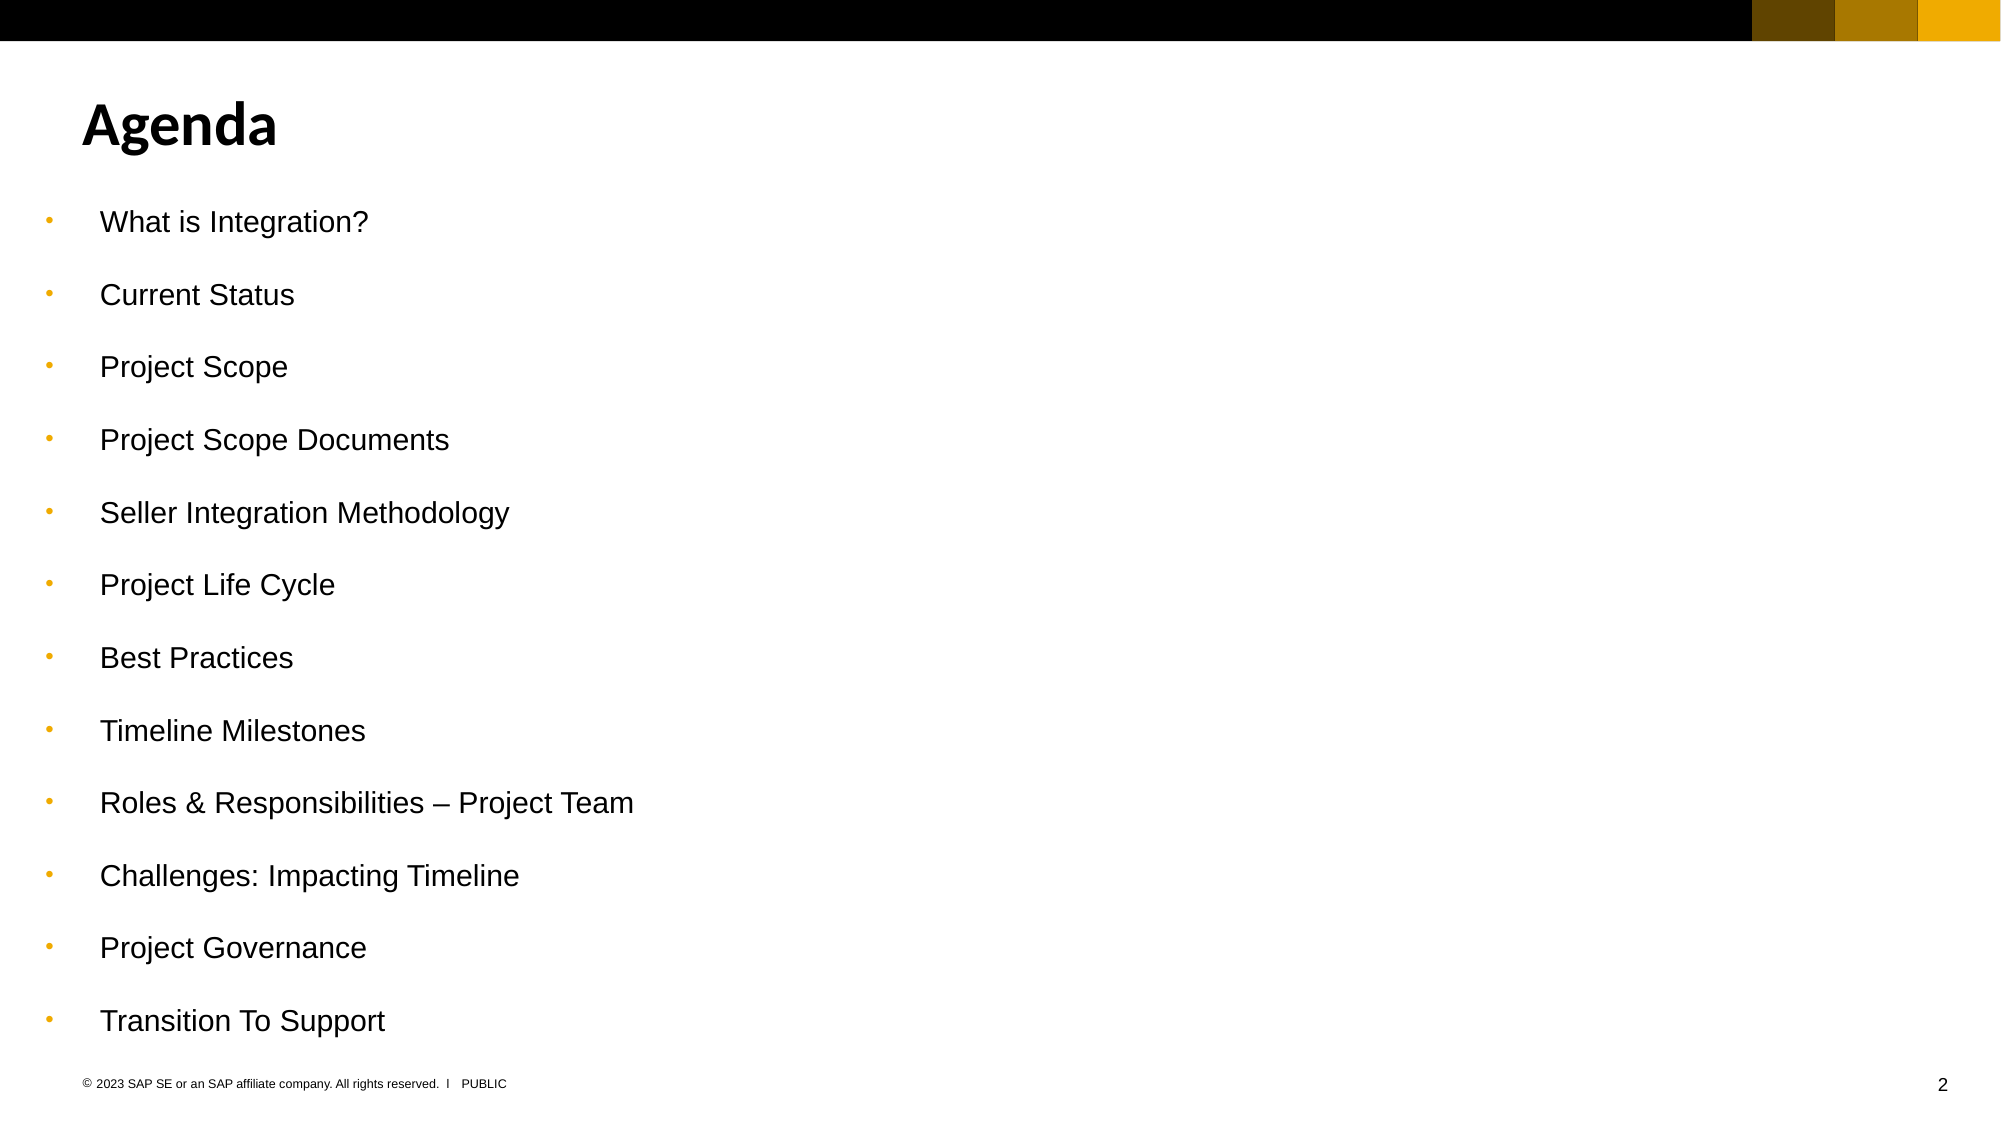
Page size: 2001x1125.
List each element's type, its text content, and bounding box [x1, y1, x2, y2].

title Agenda [82, 82, 1918, 159]
list What is Integration? Current Status Project Scope Project Scope Documents Seller Integration Methodology Project Life Cycle Best Practices Timeline Milestones Roles & Responsibilities – Project Team Challenges: Impacting Timeline Project Governance Transition To Support [45, 202, 1918, 1043]
